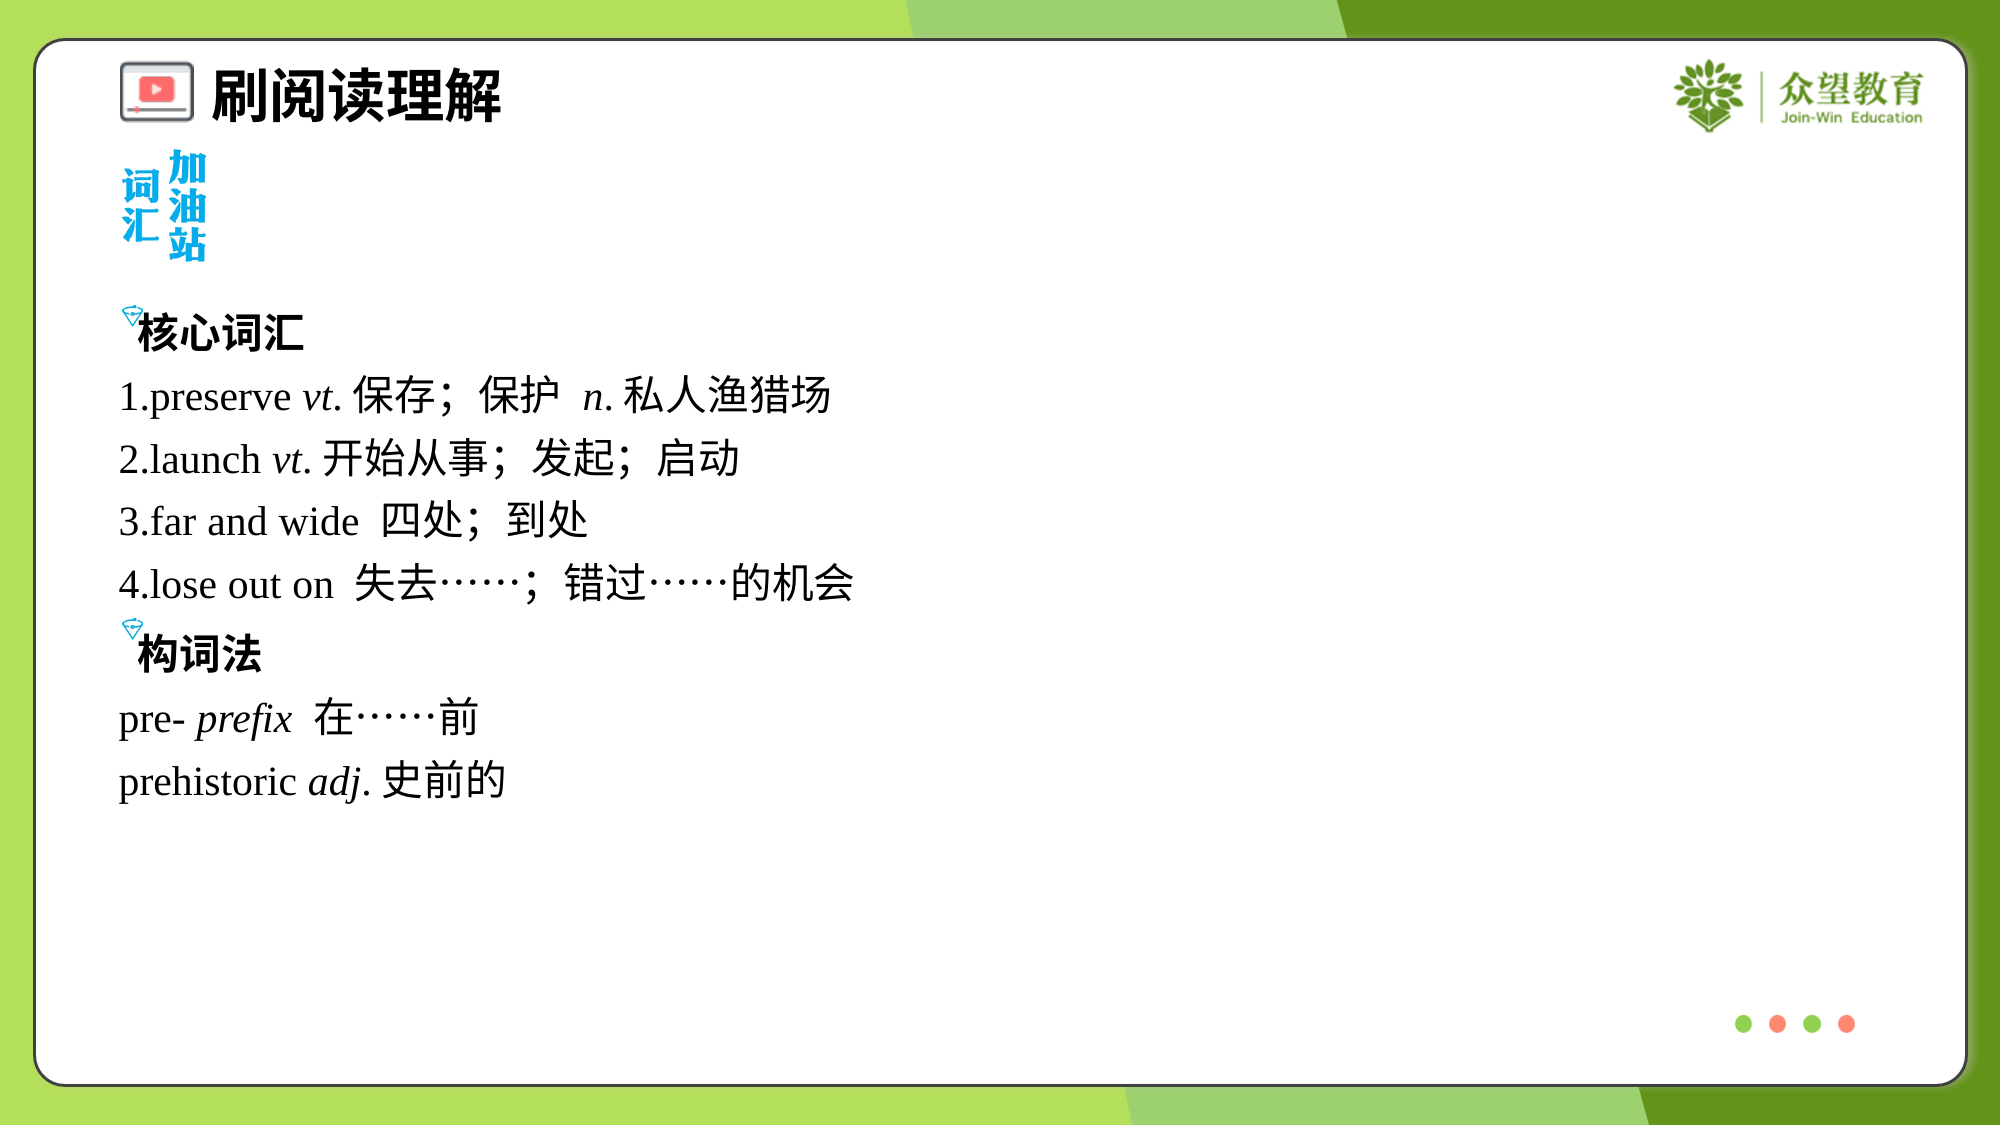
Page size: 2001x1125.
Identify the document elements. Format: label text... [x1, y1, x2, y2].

picture [0, 0, 2000, 1125]
text_box &1& 核心词汇 1.preserve vt.保存；保护 n.私人渔猎场 2.launch vt.开始从事；发起；启动 3.far and wide 四处；到处 4.lose out on 失去……；错过……的机会 &2& 构词法 pre- prefix 在……前 prehistoric adj.史前的 [118, 285, 1882, 780]
